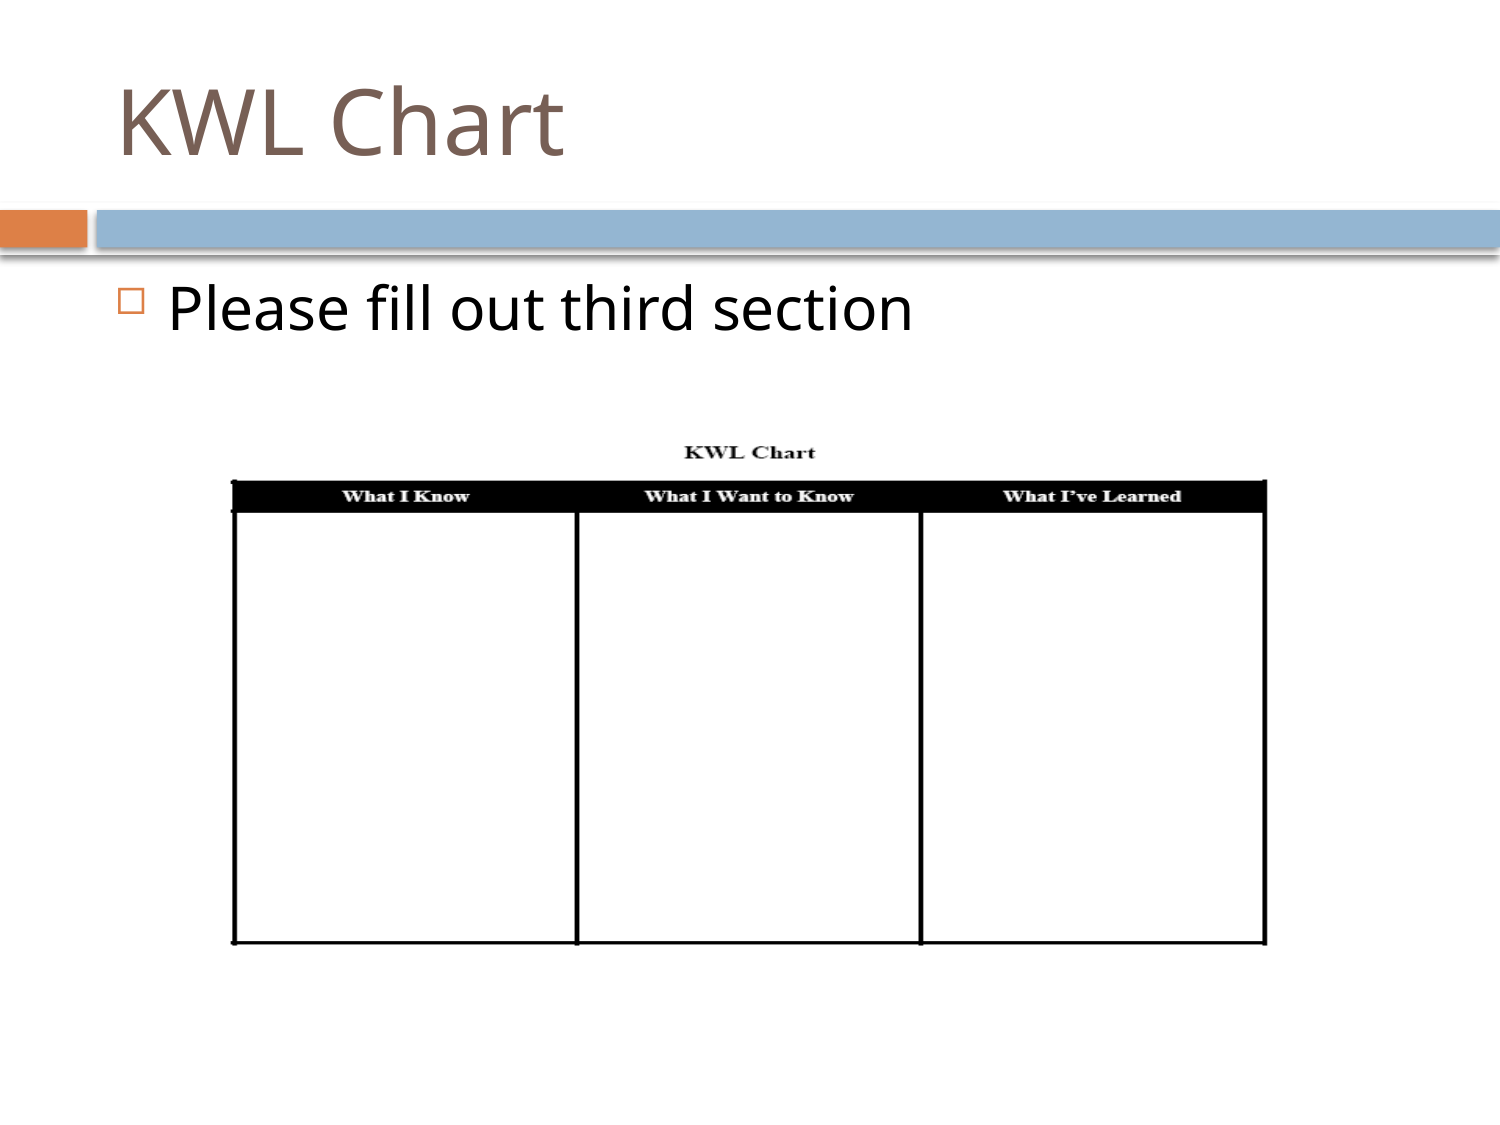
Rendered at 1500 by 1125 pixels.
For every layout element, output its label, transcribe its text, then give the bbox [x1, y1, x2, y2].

title KWL Chart [100, 37, 1438, 200]
list Please fill out third section [100, 262, 1438, 1000]
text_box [130, 362, 1370, 1041]
